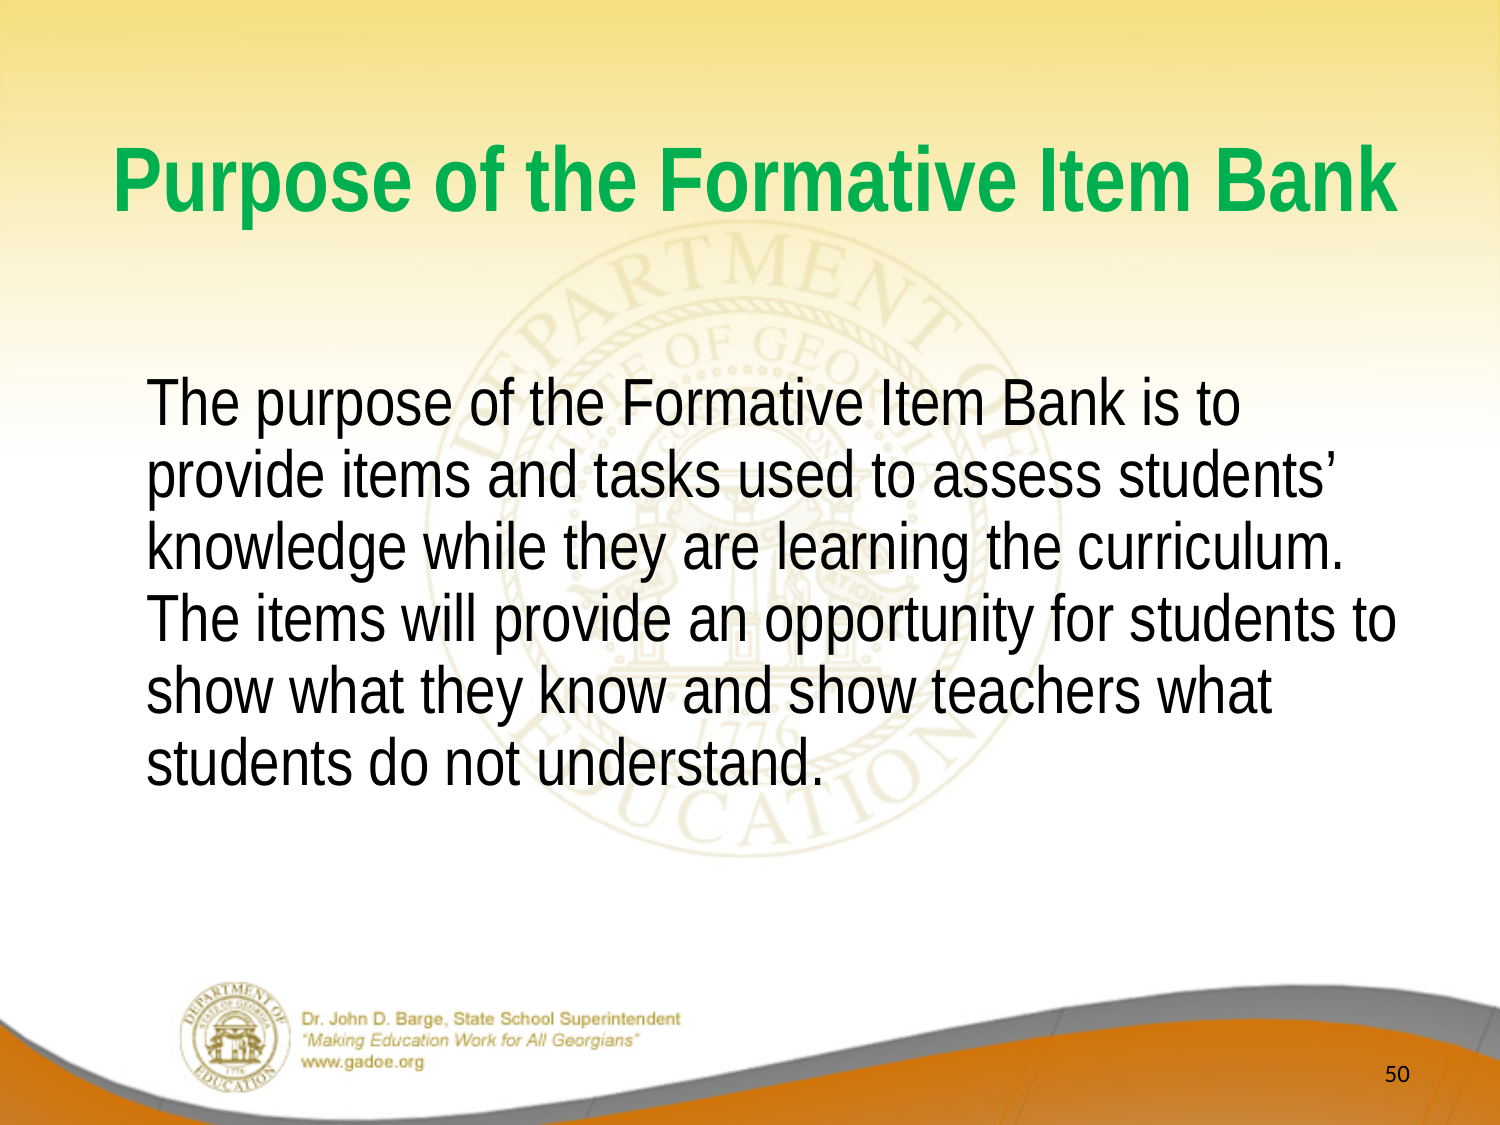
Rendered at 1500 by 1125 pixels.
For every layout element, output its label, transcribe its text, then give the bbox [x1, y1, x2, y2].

list The purpose of the Formative Item Bank is to provide items and tasks used to assess students’ knowledge while they are learning the curriculum. The items will provide an opportunity for students to show what they know and show teachers what students do not understand. [74, 274, 1426, 976]
slide_number 50 [1325, 1042, 1425, 1103]
title Purpose of the Formative Item Bank [74, 62, 1438, 288]
picture [0, 0, 1500, 1125]
